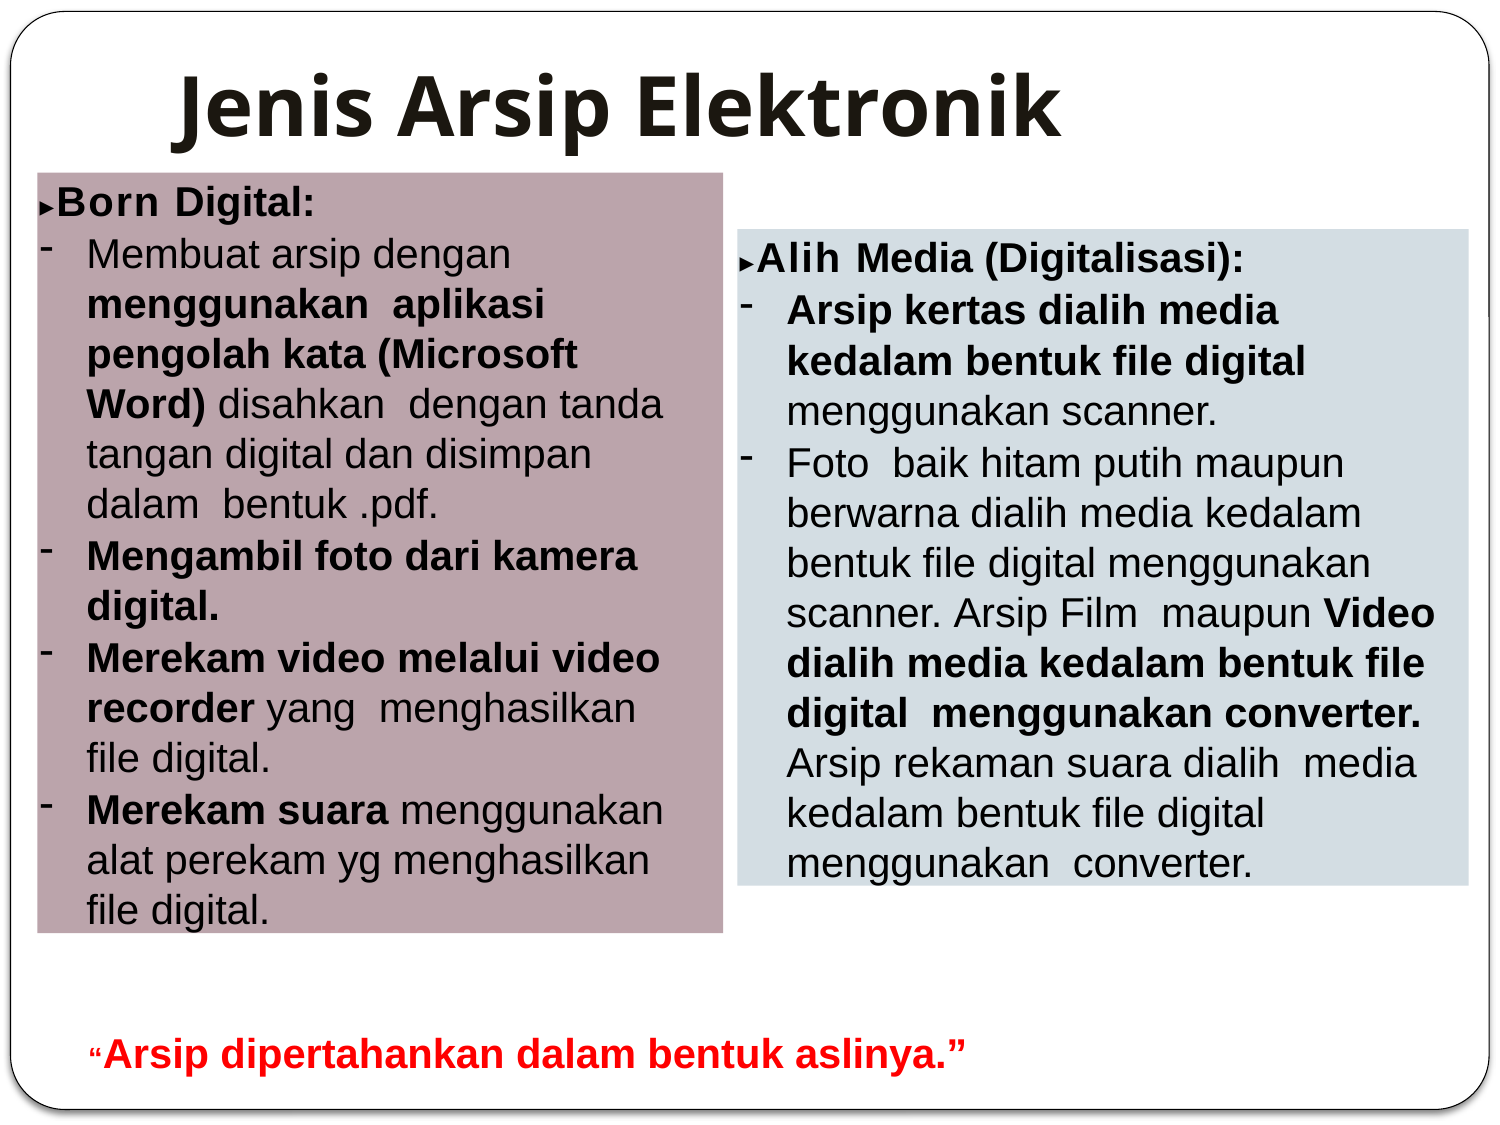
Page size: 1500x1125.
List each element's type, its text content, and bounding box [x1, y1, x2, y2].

text_box ▸Born Digital: Membuat arsip dengan menggunakan aplikasi pengolah kata (Microsoft Word) disahkan dengan tanda tangan digital dan disimpan dalam bentuk .pdf. Mengambil foto dari kamera digital. Merekam video melalui video recorder yang menghasilkan file digital. Merekam suara menggunakan alat perekam yg menghasilkan file digital. [37, 172, 724, 934]
text_box “Arsip dipertahankan dalam bentuk aslinya.” [86, 1025, 1030, 1078]
text_box ▸Alih Media (Digitalisasi): Arsip kertas dialih media kedalam bentuk file digital menggunakan scanner. Foto baik hitam putih maupun berwarna dialih media kedalam bentuk file digital menggunakan scanner. Arsip Film maupun Video dialih media kedalam bentuk file digital menggunakan converter. Arsip rekaman suara dialih media kedalam bentuk file digital menggunakan converter. [737, 229, 1469, 886]
title Jenis Arsip Elektronik [174, 0, 1238, 154]
